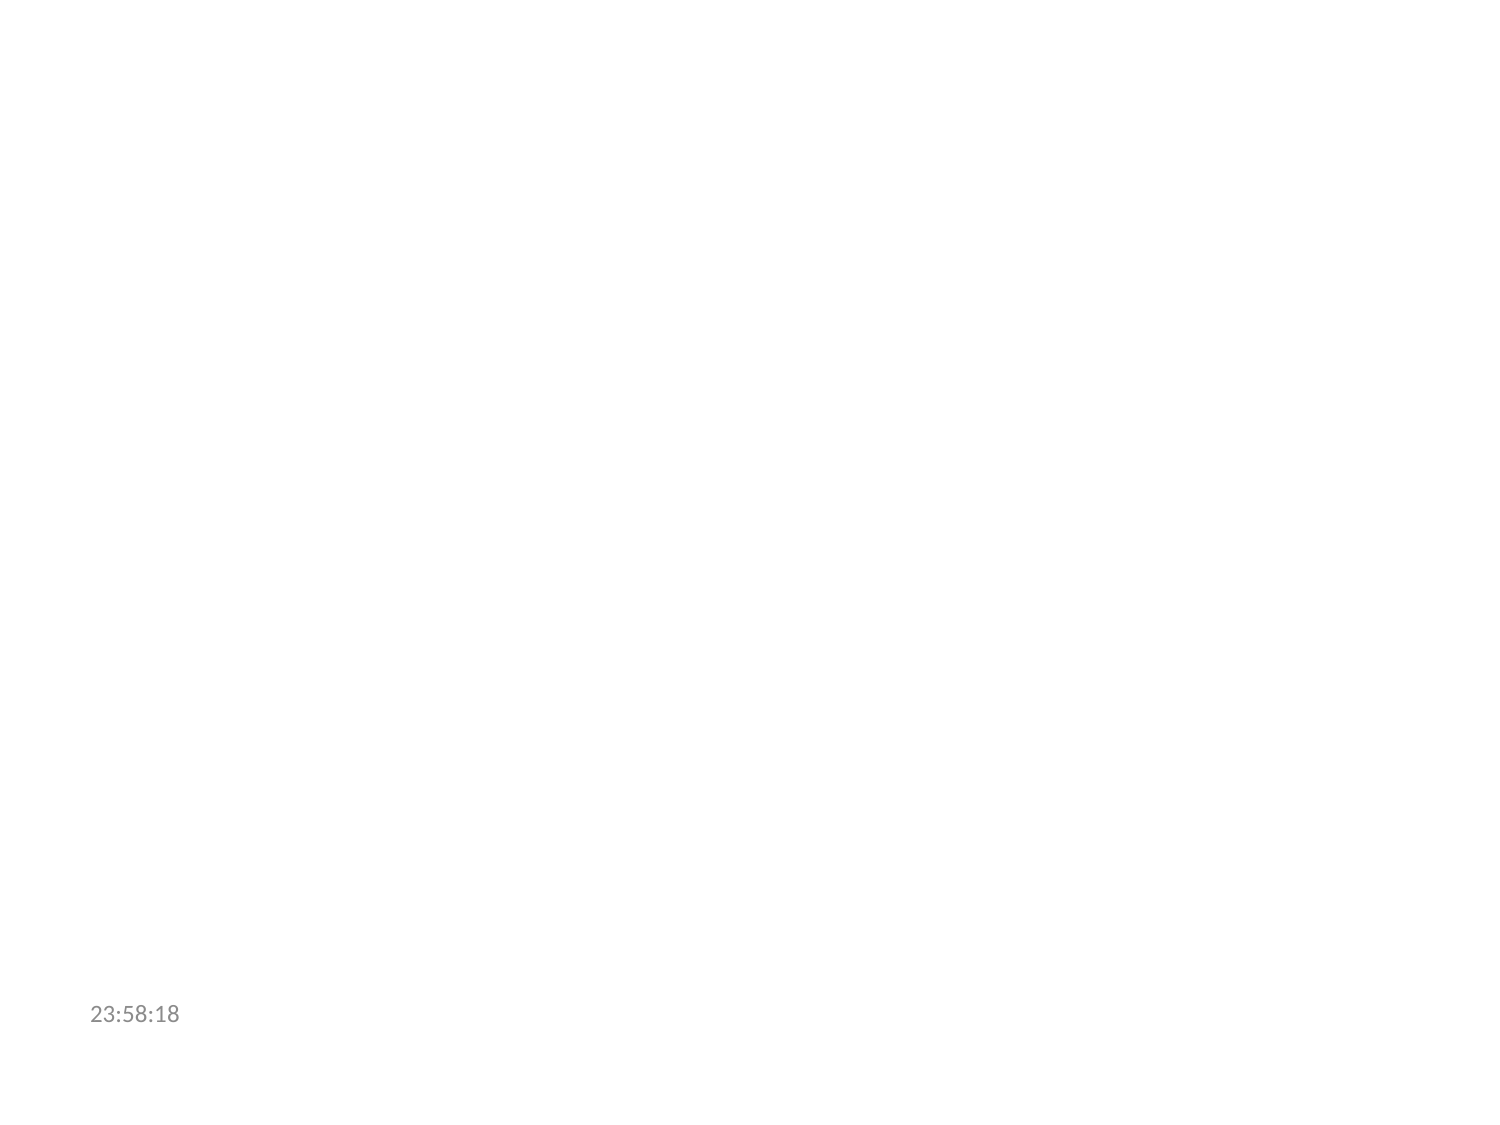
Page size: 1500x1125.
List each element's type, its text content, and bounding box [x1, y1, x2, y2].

text_box 15:35:09 [75, 982, 425, 1043]
